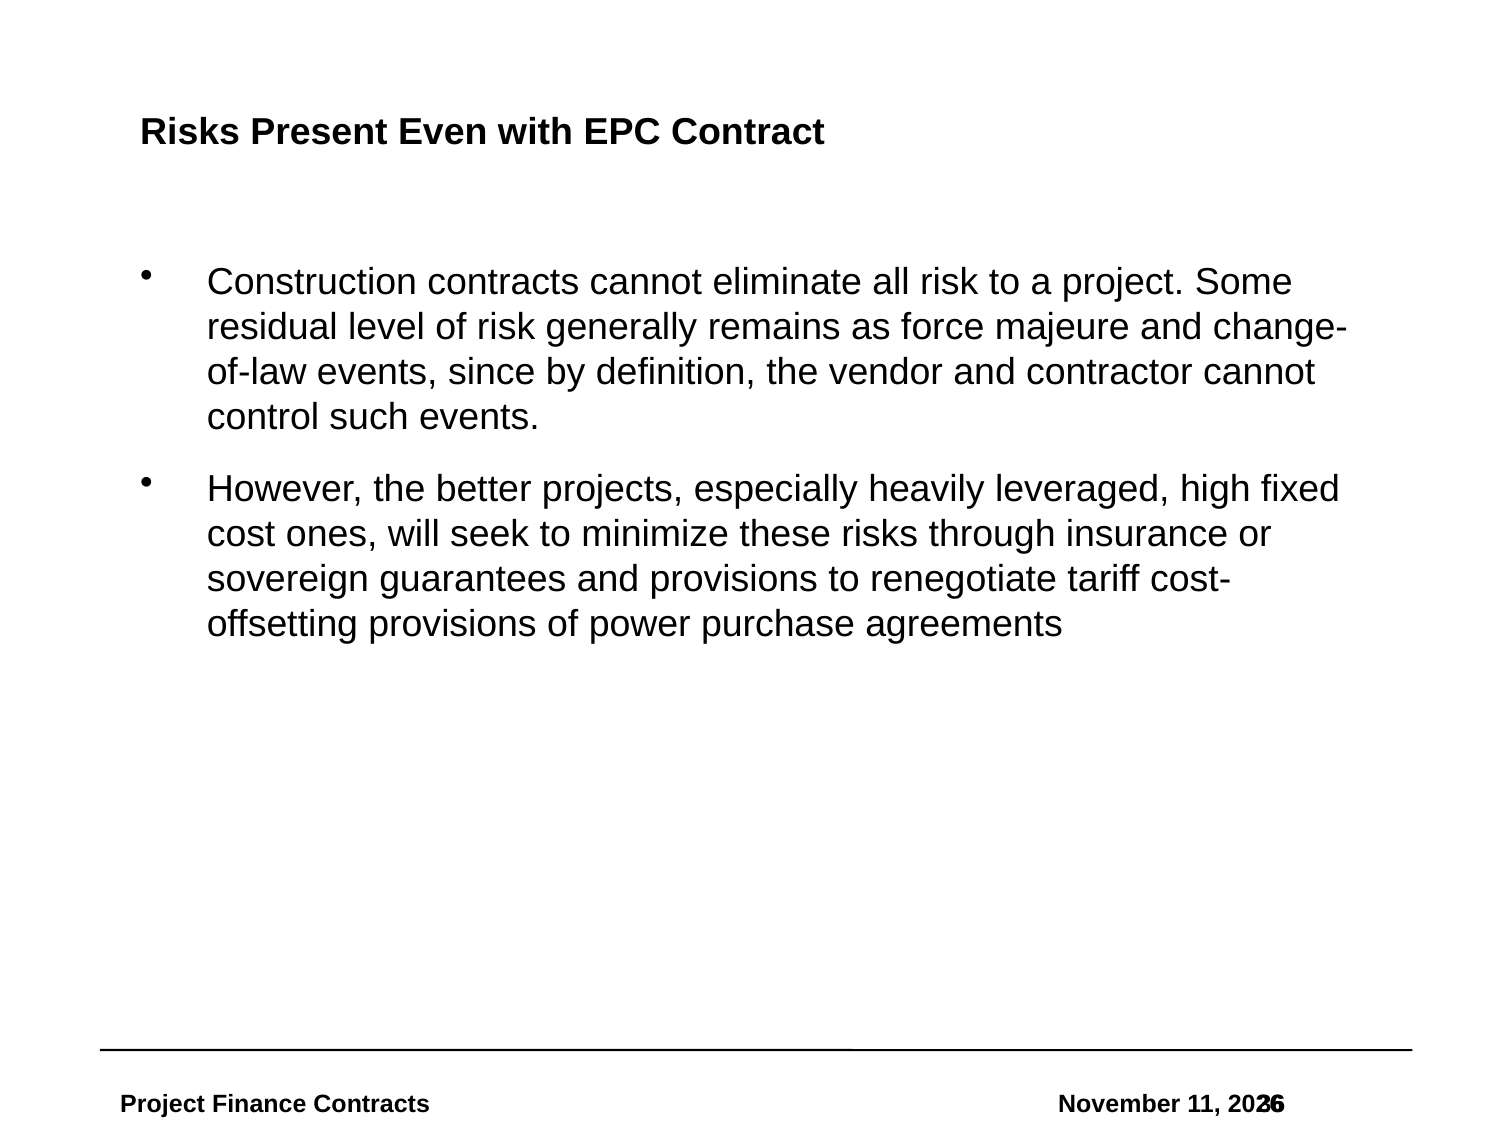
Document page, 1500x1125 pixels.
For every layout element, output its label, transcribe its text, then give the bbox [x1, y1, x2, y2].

list Construction contracts cannot eliminate all risk to a project. Some residual level of risk generally remains as force majeure and change-of-law events, since by definition, the vendor and contractor cannot control such events. However, the better projects, especially heavily leveraged, high fixed cost ones, will seek to minimize these risks through insurance or sovereign guarantees and provisions to renegotiate tariff cost-offsetting provisions of power purchase agreements [124, 249, 1376, 1001]
title Risks Present Even with EPC Contract [124, 99, 1288, 226]
